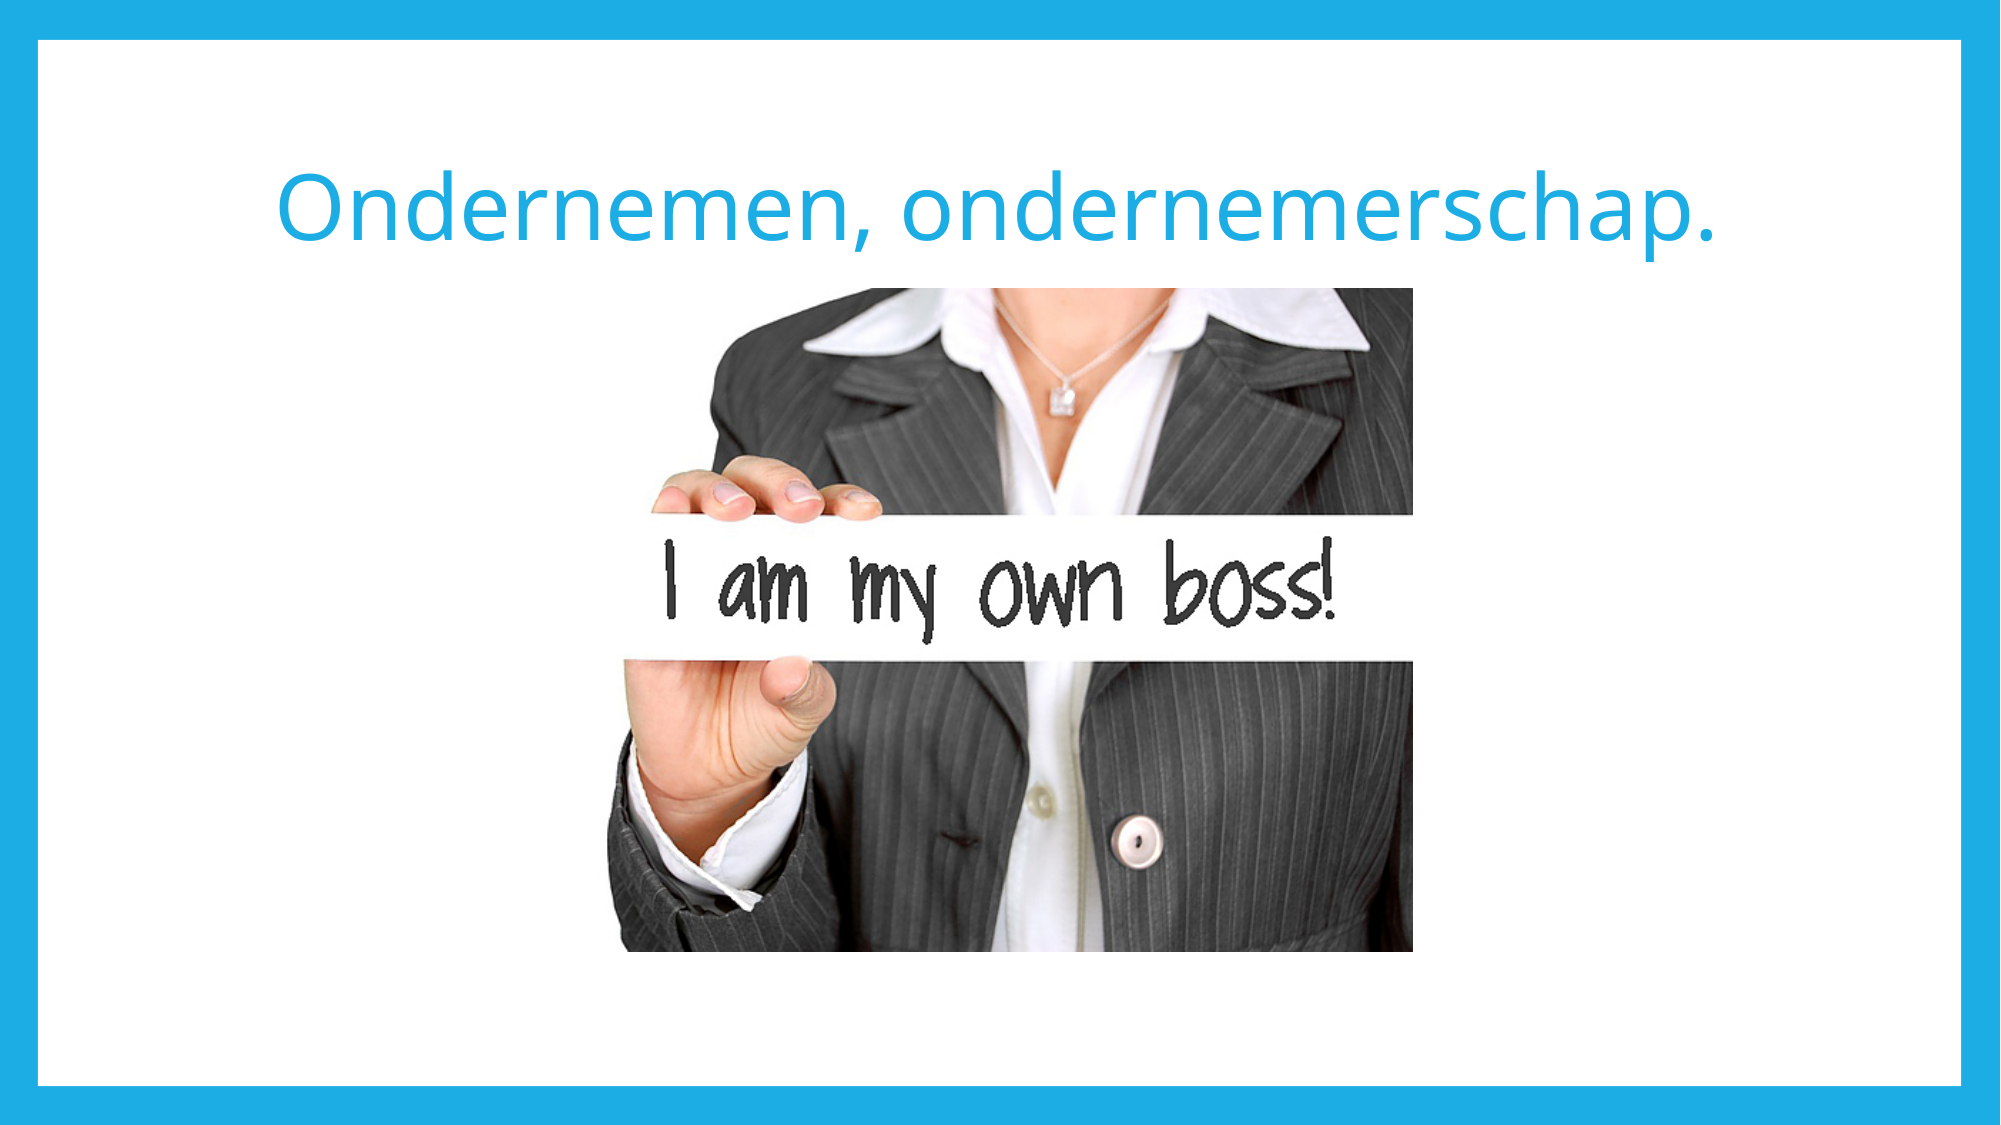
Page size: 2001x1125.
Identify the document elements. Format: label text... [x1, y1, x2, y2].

title Ondernemen, ondernemerschap. [187, 99, 1808, 323]
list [415, 288, 1414, 952]
